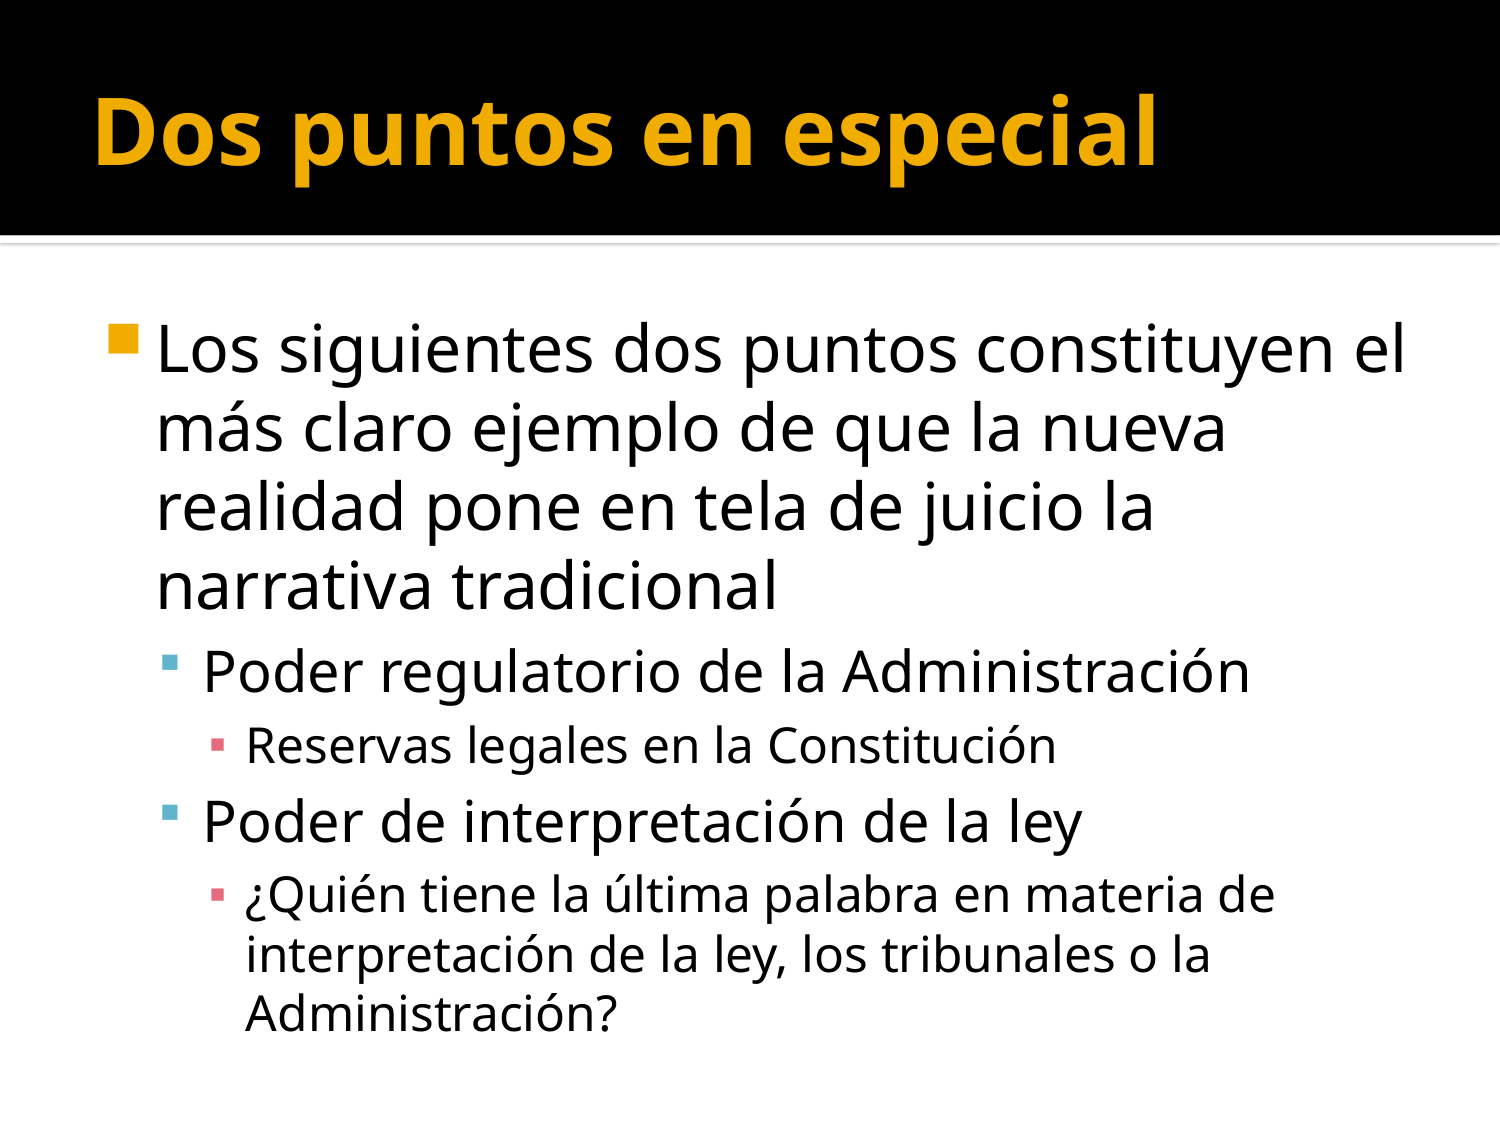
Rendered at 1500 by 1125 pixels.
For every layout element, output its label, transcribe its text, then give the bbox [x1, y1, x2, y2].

list Los siguientes dos puntos constituyen el más claro ejemplo de que la nueva realidad pone en tela de juicio la narrativa tradicional Poder regulatorio de la Administración Reservas legales en la Constitución Poder de interpretación de la ley ¿Quién tiene la última palabra en materia de interpretación de la ley, los tribunales o la Administración? [75, 291, 1425, 1050]
title Dos puntos en especial [75, 25, 1425, 231]
